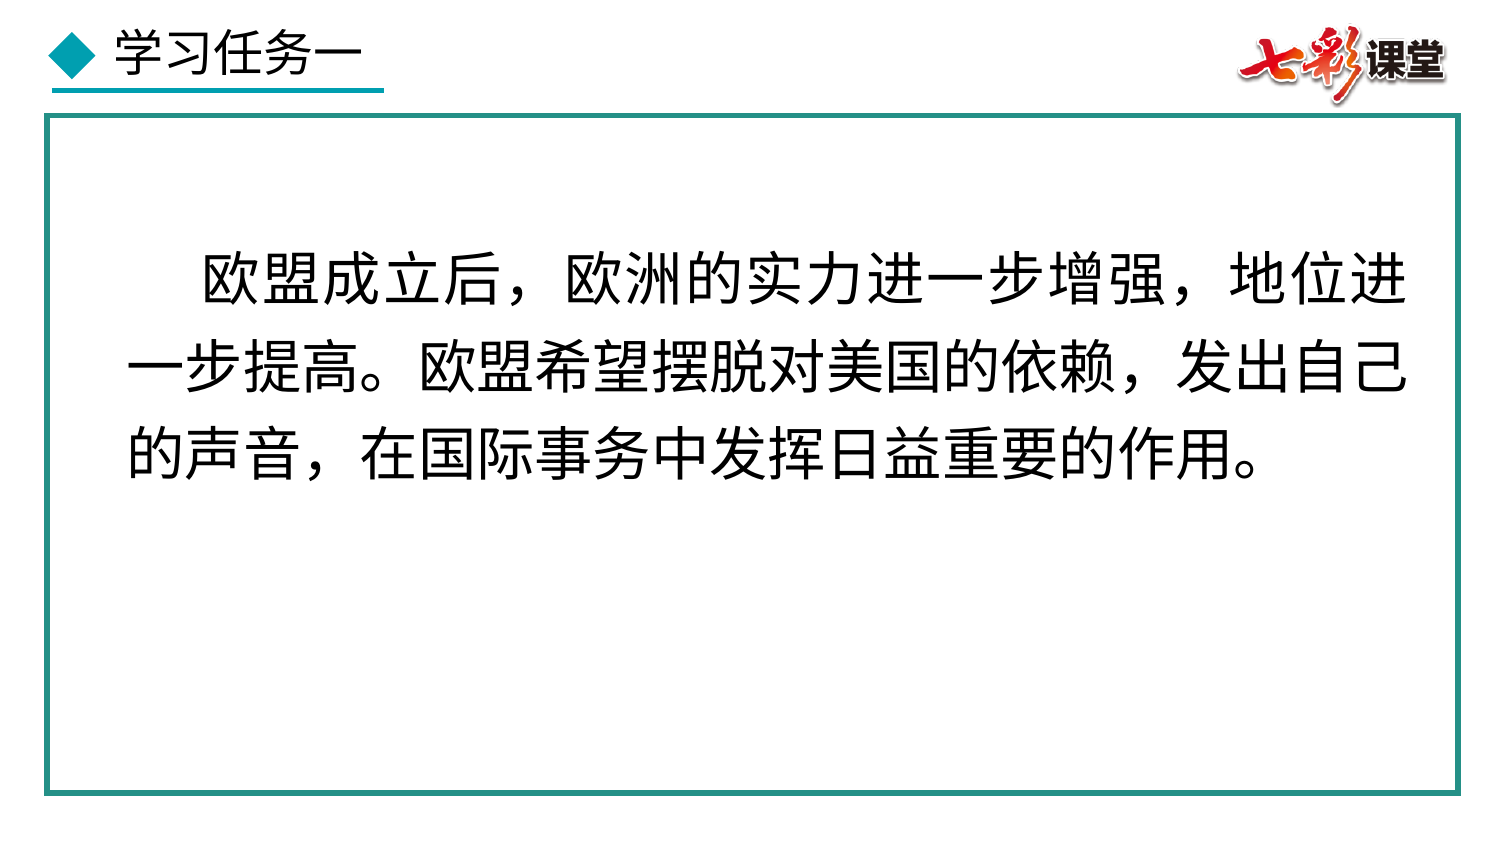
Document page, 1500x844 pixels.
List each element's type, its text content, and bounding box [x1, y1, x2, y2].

text_box 欧盟成立后，欧洲的实力进一步增强，地位进一步提高。欧盟希望摆脱对美国的依赖，发出自己的声音，在国际事务中发挥日益重要的作用。 [112, 217, 1424, 495]
picture [1234, 20, 1451, 108]
